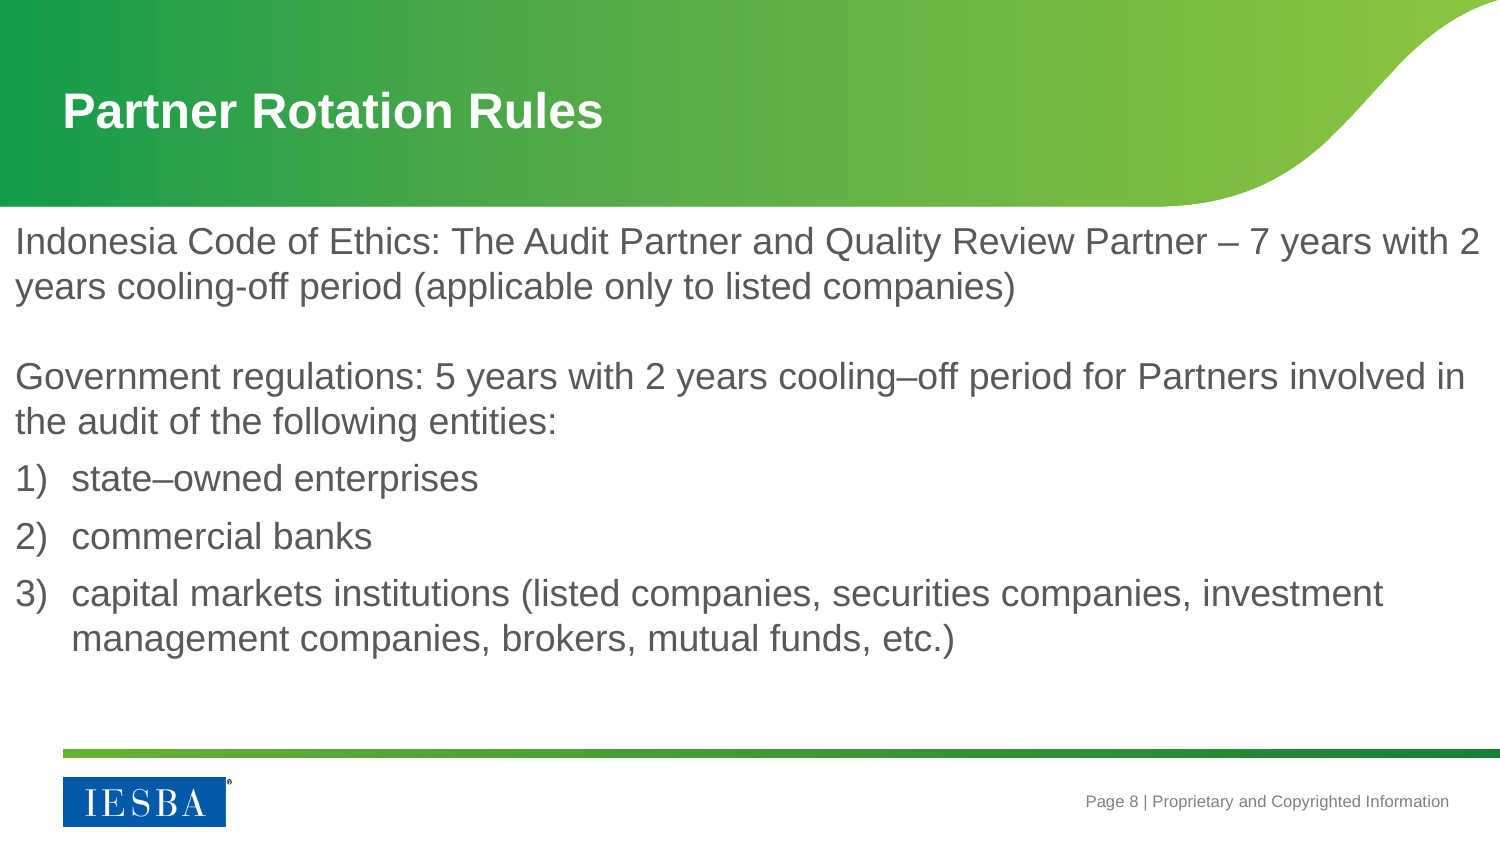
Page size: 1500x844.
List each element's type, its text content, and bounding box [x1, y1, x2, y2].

picture [63, 777, 232, 827]
picture [0, 0, 1500, 207]
title Partner Rotation Rules [62, 75, 1300, 142]
list Indonesia Code of Ethics: The Audit Partner and Quality Review Partner – 7 years with 2 years cooling-off period (applicable only to listed companies) Government regulations: 5 years with 2 years cooling–off period for Partners involved in the audit of the following entities: state–owned enterprises commercial banks capital markets institutions (listed companies, securities companies, investment management companies, brokers, mutual funds, etc.) [0, 209, 1500, 747]
